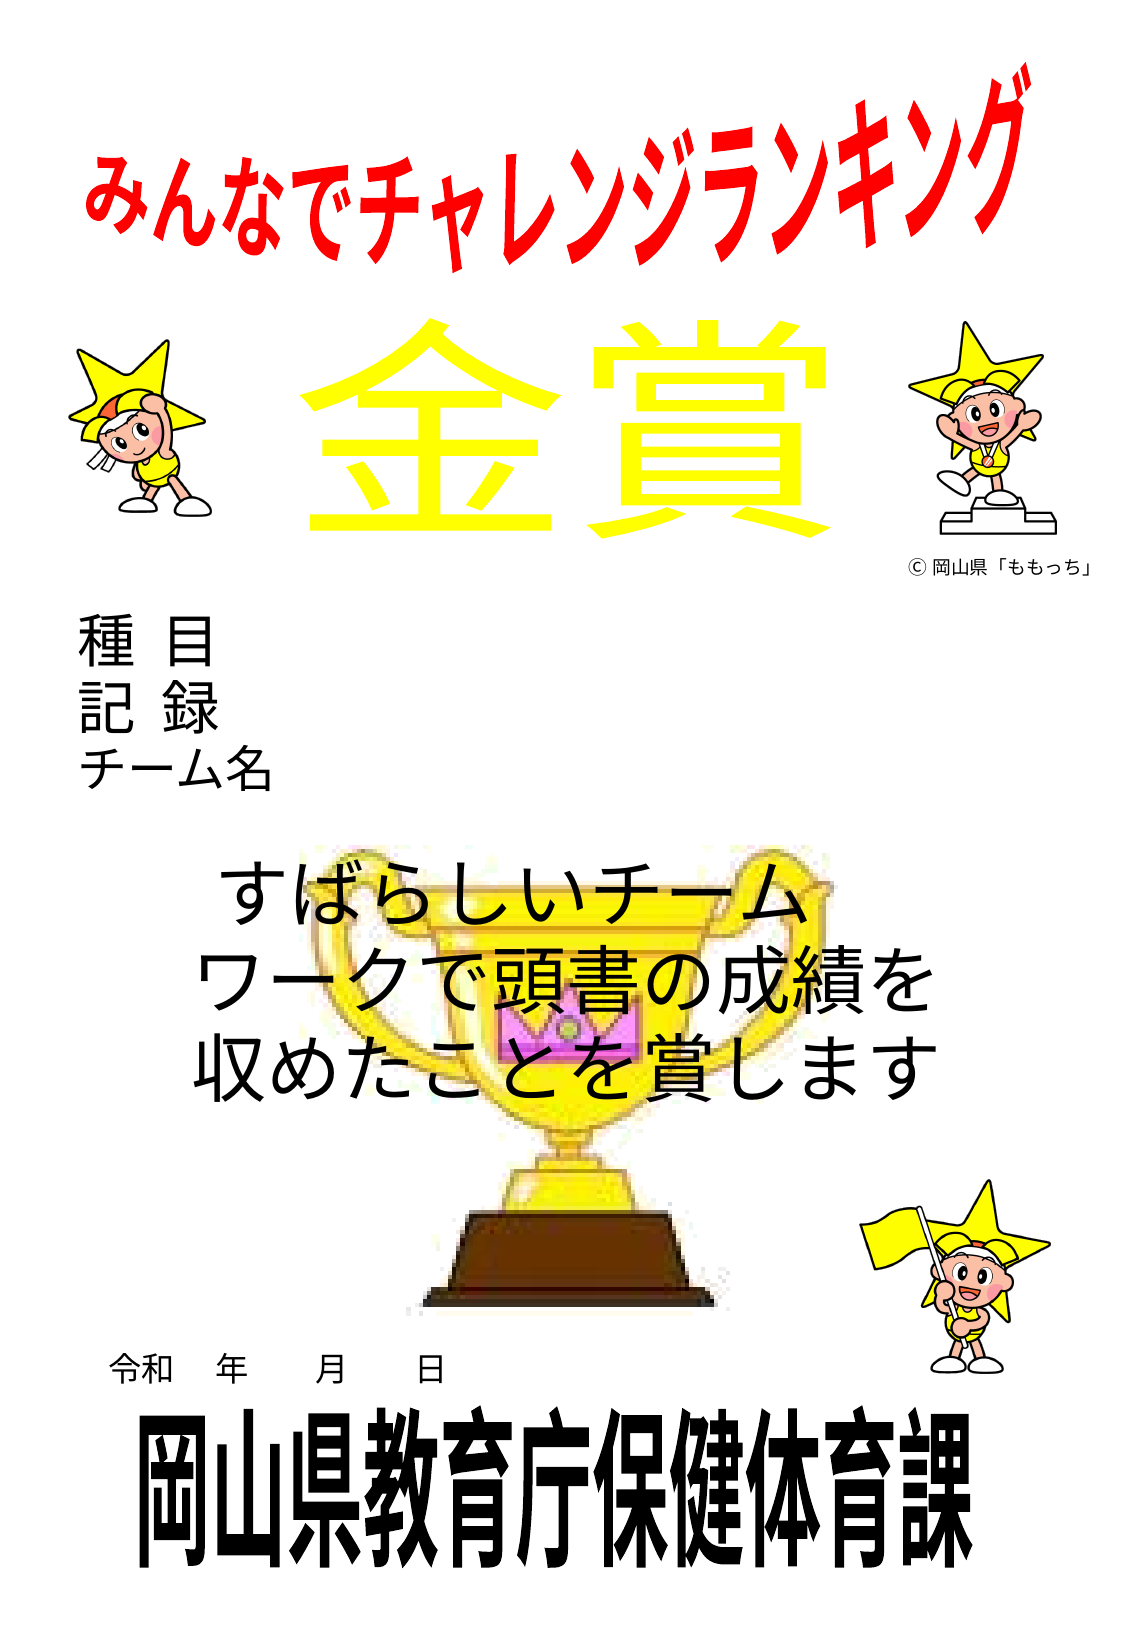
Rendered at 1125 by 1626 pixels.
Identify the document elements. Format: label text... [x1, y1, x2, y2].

text_box 令和 年 月 日 [39, 1343, 456, 1398]
picture [908, 321, 1058, 536]
text_box Ⓒ岡山県「ももっち」 [884, 553, 1125, 584]
picture [858, 1179, 1052, 1375]
picture [67, 339, 212, 518]
text_box すばらしいチームワークで頭書の成績を収めたことを賞します [844, 845, 955, 1155]
text_box すばらしいチームワークで頭書の成績を収めたことを賞します [187, 845, 298, 1155]
text_box 種 目 記 録 チーム名 [68, 600, 1035, 822]
picture [298, 845, 844, 1316]
